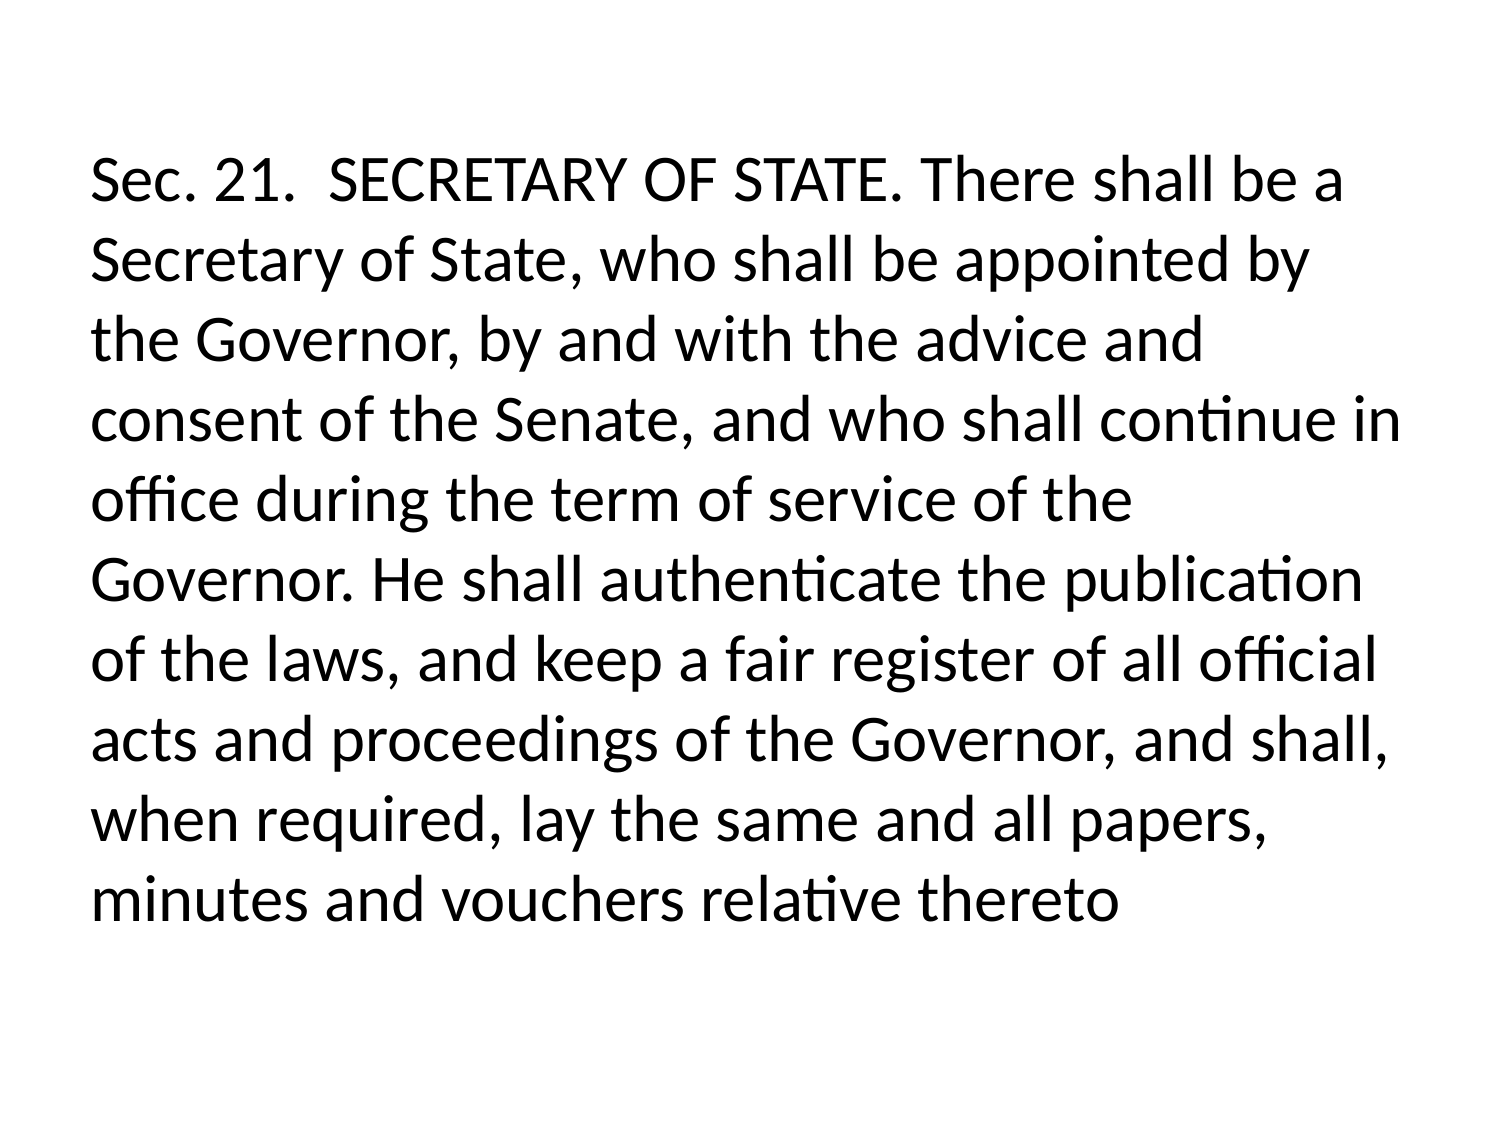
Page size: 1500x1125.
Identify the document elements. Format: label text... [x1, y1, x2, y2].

title Sec. 21. SECRETARY OF STATE. There shall be a Secretary of State, who shall be appointed by the Governor, by and with the advice and consent of the Senate, and who shall continue in office during the term of service of the Governor. He shall authenticate the publication of the laws, and keep a fair register of all official acts and proceedings of the Governor, and shall, when required, lay the same and all papers, minutes and vouchers relative thereto [74, 44, 1426, 1026]
